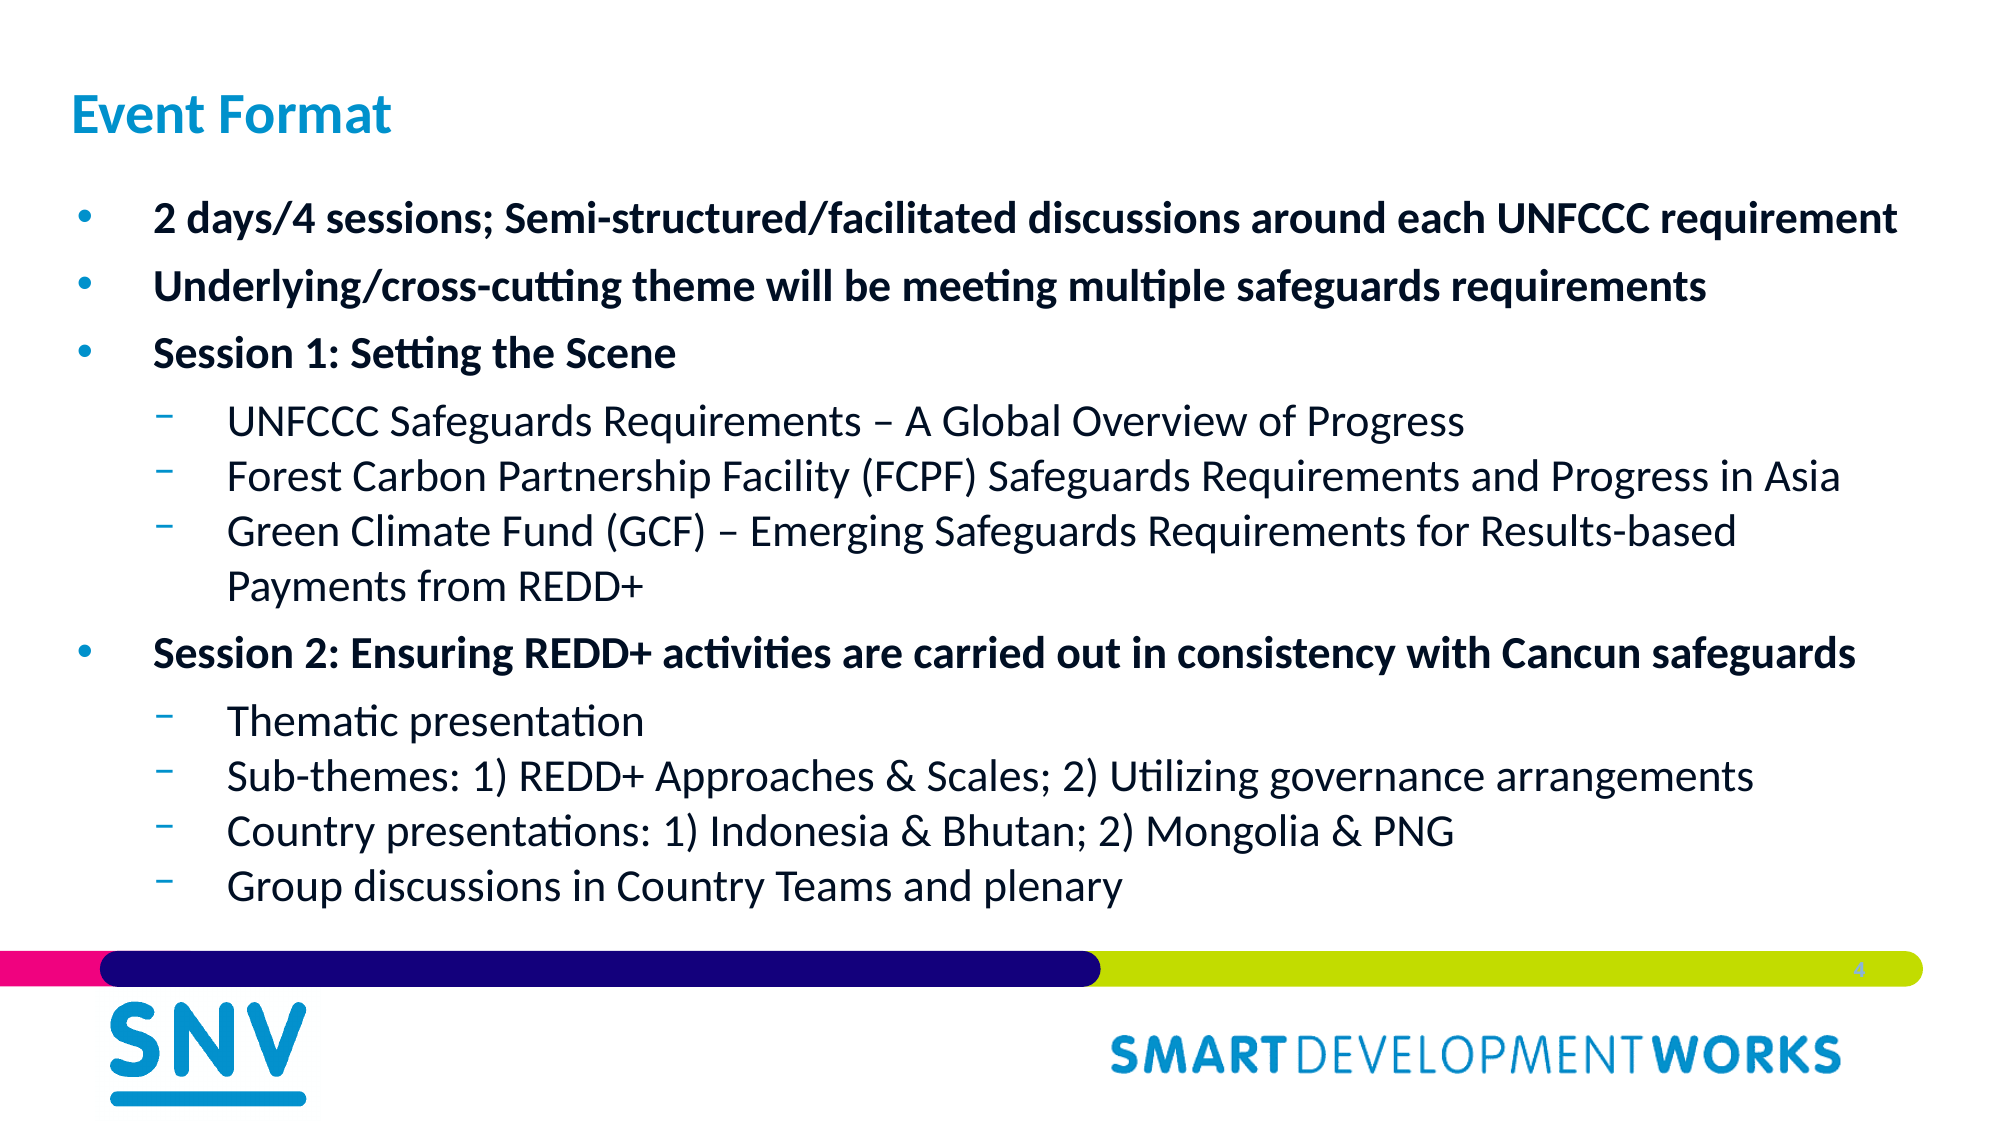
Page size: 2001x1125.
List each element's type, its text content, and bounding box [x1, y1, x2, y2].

title Event Format [0, 39, 2000, 181]
slide_number 4 [1413, 950, 1881, 991]
list 2 days/4 sessions; Semi-structured/facilitated discussions around each UNFCCC requirement Underlying/cross-cutting theme will be meeting multiple safeguards requirements Session 1: Setting the Scene UNFCCC Safeguards Requirements – A Global Overview of Progress Forest Carbon Partnership Facility (FCPF) Safeguards Requirements and Progress in Asia Green Climate Fund (GCF) – Emerging Safeguards Requirements for Results-based Payments from REDD+ Session 2: Ensuring REDD+ activities are carried out in consistency with Cancun safeguards Thematic presentation Sub-themes: 1) REDD+ Approaches & Scales; 2) Utilizing governance arrangements Country presentations: 1) Indonesia & Bhutan; 2) Mongolia & PNG Group discussions in Country Teams and plenary [61, 180, 1931, 936]
picture [95, 987, 321, 1121]
picture [1060, 1014, 1881, 1095]
